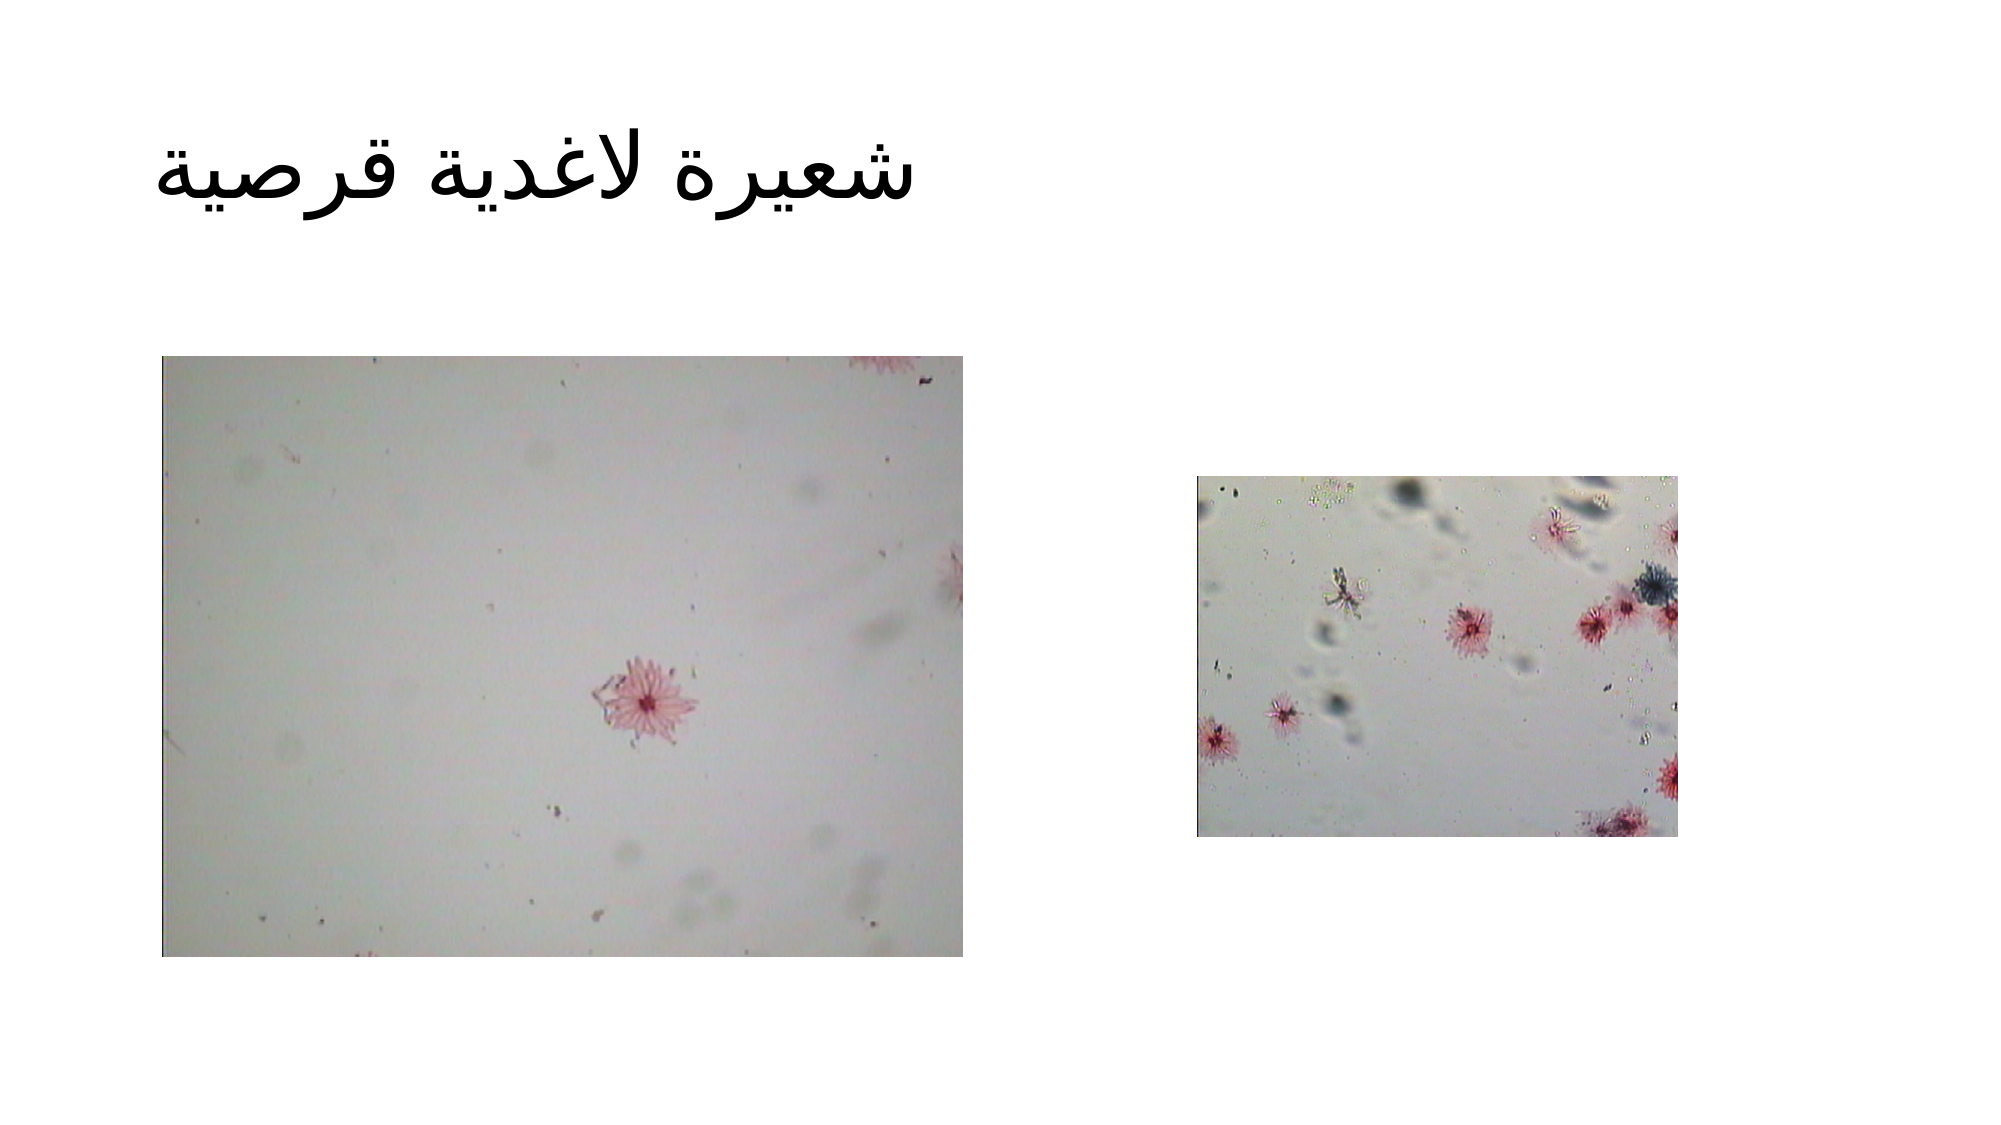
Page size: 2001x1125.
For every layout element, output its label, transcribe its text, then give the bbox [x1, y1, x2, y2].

title شعيرة لاغدية قرصية [137, 59, 1863, 278]
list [162, 356, 963, 957]
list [1197, 476, 1678, 837]
